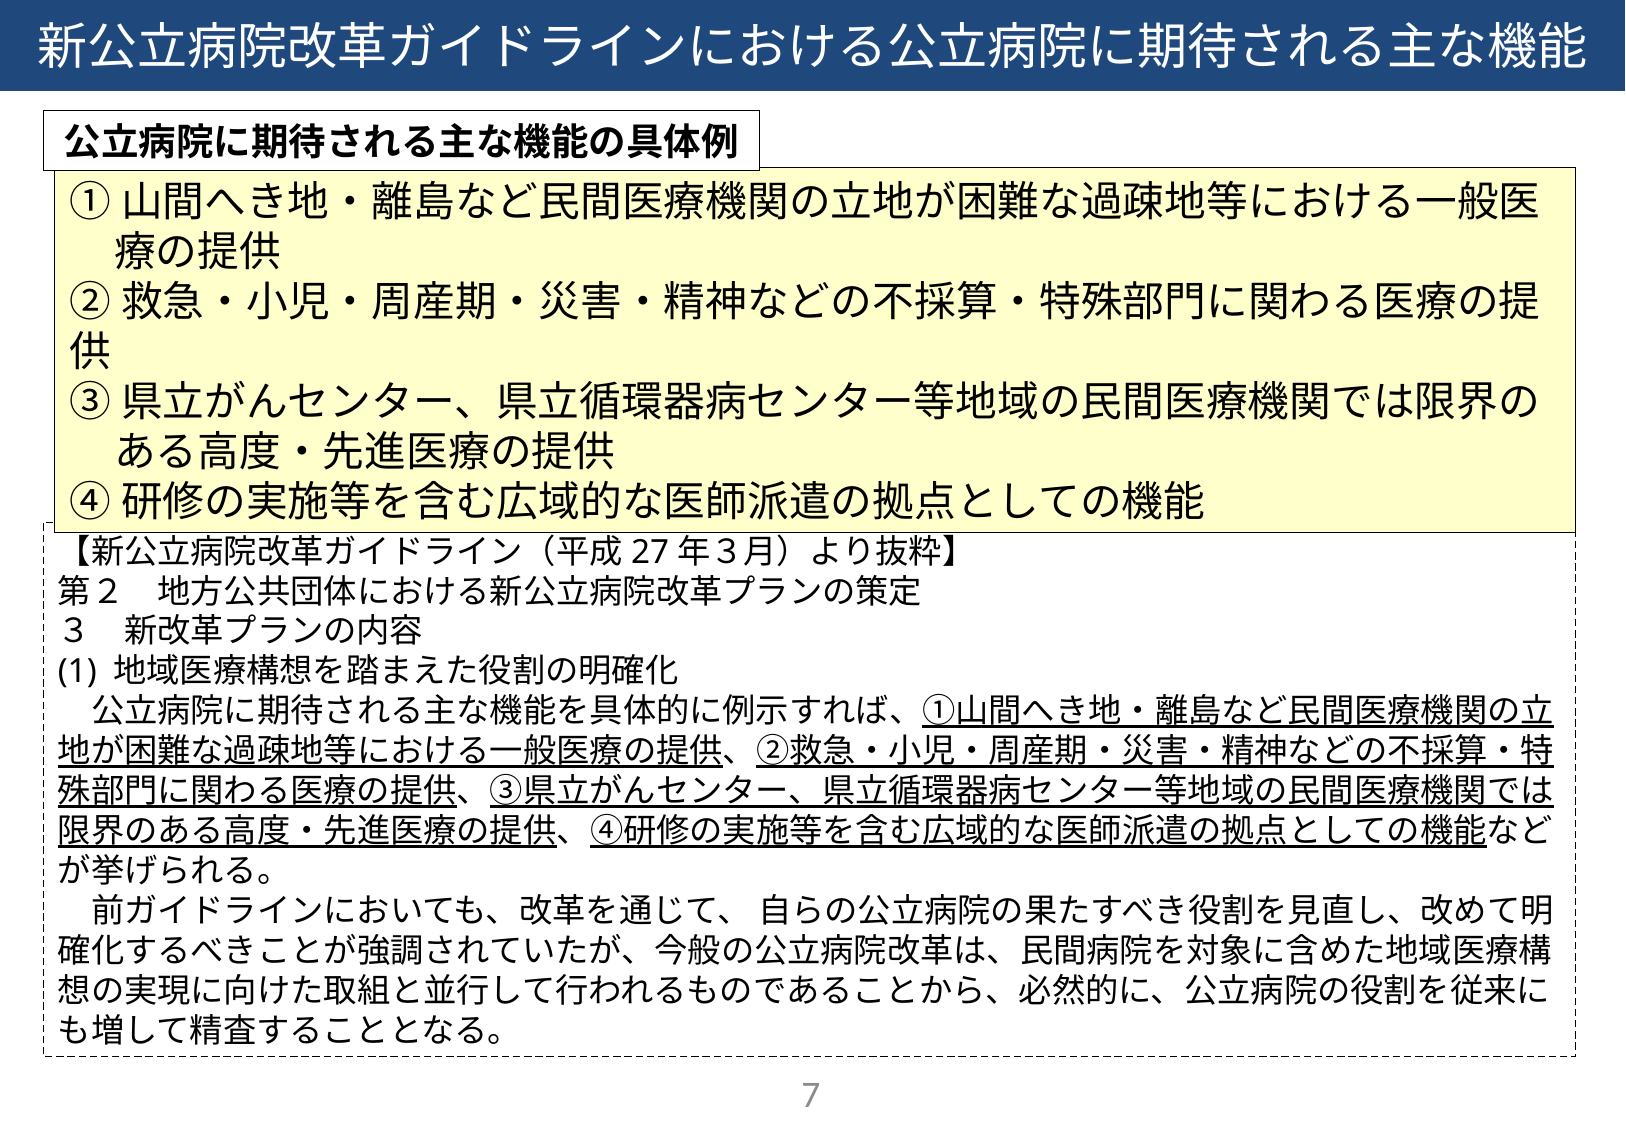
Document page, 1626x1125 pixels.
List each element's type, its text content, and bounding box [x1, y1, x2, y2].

text_box ①山間へき地・離島など民間医療機関の立地が困難な過疎地等における一般医療の提供 ②救急・小児・周産期・災害・精神などの不採算・特殊部門に関わる医療の提供 ③県立がんセンター、県立循環器病センター等地域の民間医療機関では限界のある高度・先進医療の提供 ④研修の実施等を含む広域的な医師派遣の拠点としての機能 [54, 167, 1576, 533]
text_box 新公立病院改革ガイドラインにおける公立病院に期待される主な機能 [0, 0, 1625, 91]
text_box 公立病院に期待される主な機能の具体例 [43, 110, 760, 171]
slide_number 7 [0, 1071, 1624, 1114]
text_box 【新公立病院改革ガイドライン（平成27年３月）より抜粋】 第２ 地方公共団体における新公立病院改革プランの策定 ３ 新改革プランの内容 (1) 地域医療構想を踏まえた役割の明確化 公立病院に期待される主な機能を具体的に例示すれば、①山間へき地・離島など民間医療機関の立地が困難な過疎地等における一般医療の提供、②救急・小児・周産期・災害・精神などの不採算・特殊部門に関わる医療の提供、③県立がんセンター、県立循環器病センター等地域の民間医療機関では限界のある高度・先進医療の提供、④研修の実施等を含む広域的な医師派遣の拠点としての機能などが挙げられる。 前ガイドラインにおいても、改革を通じて、 自らの公立病院の果たすべき役割を見直し、改めて明確化するべきことが強調されていたが、今般の公立病院改革は、民間病院を対象に含めた地域医療構想の実現に向けた取組と並行して行われるものであることから、必然的に、公立病院の役割を従来にも増して精査することとなる。 [43, 522, 1576, 1057]
